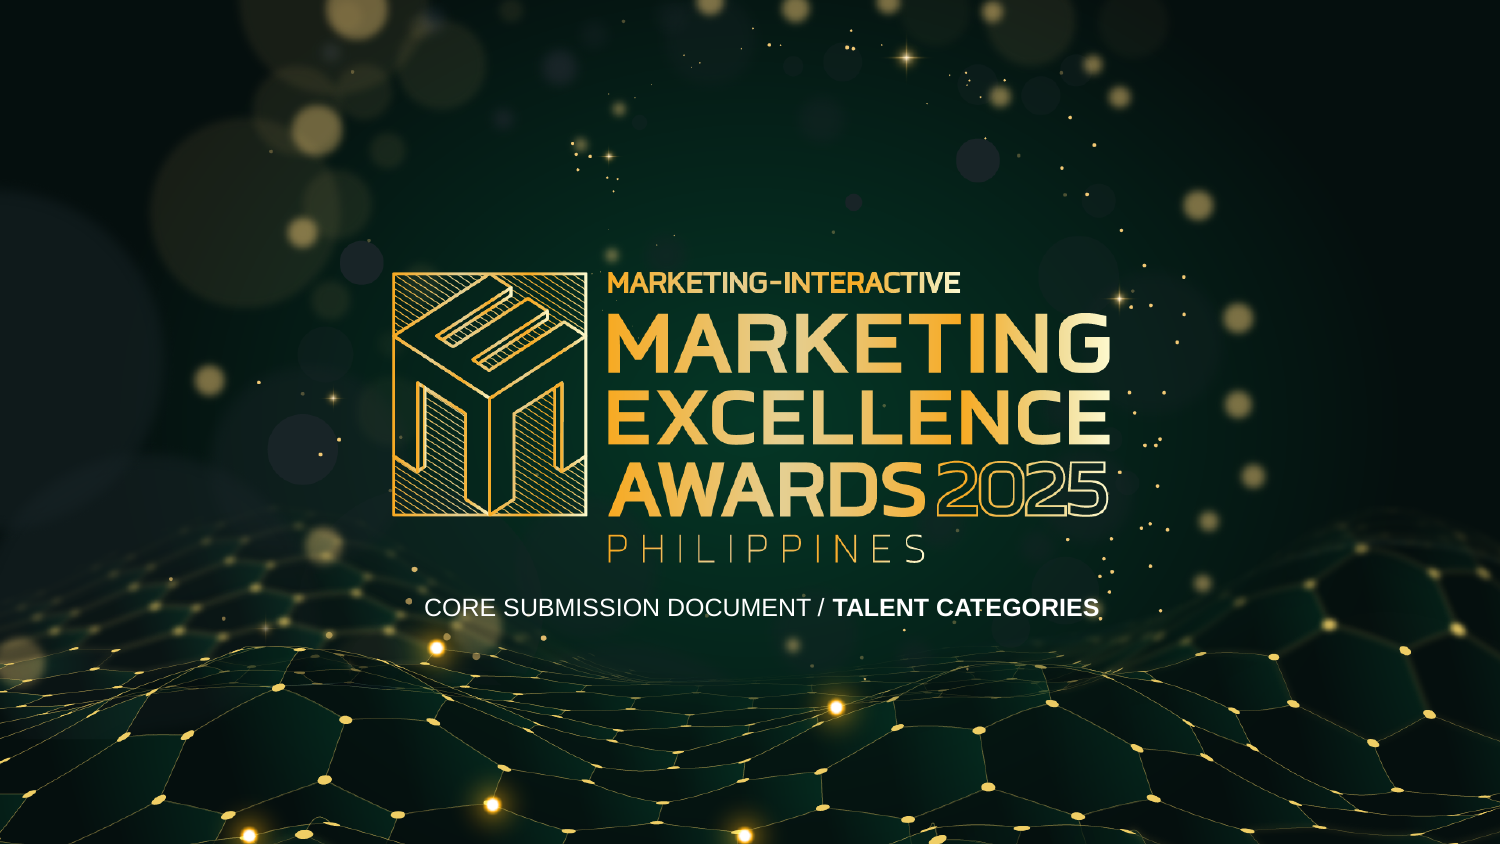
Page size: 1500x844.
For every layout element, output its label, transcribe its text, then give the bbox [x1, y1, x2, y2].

picture [0, 0, 1500, 844]
text_box CORE SUBMISSION DOCUMENT / TALENT CATEGORIES [300, 584, 1225, 629]
